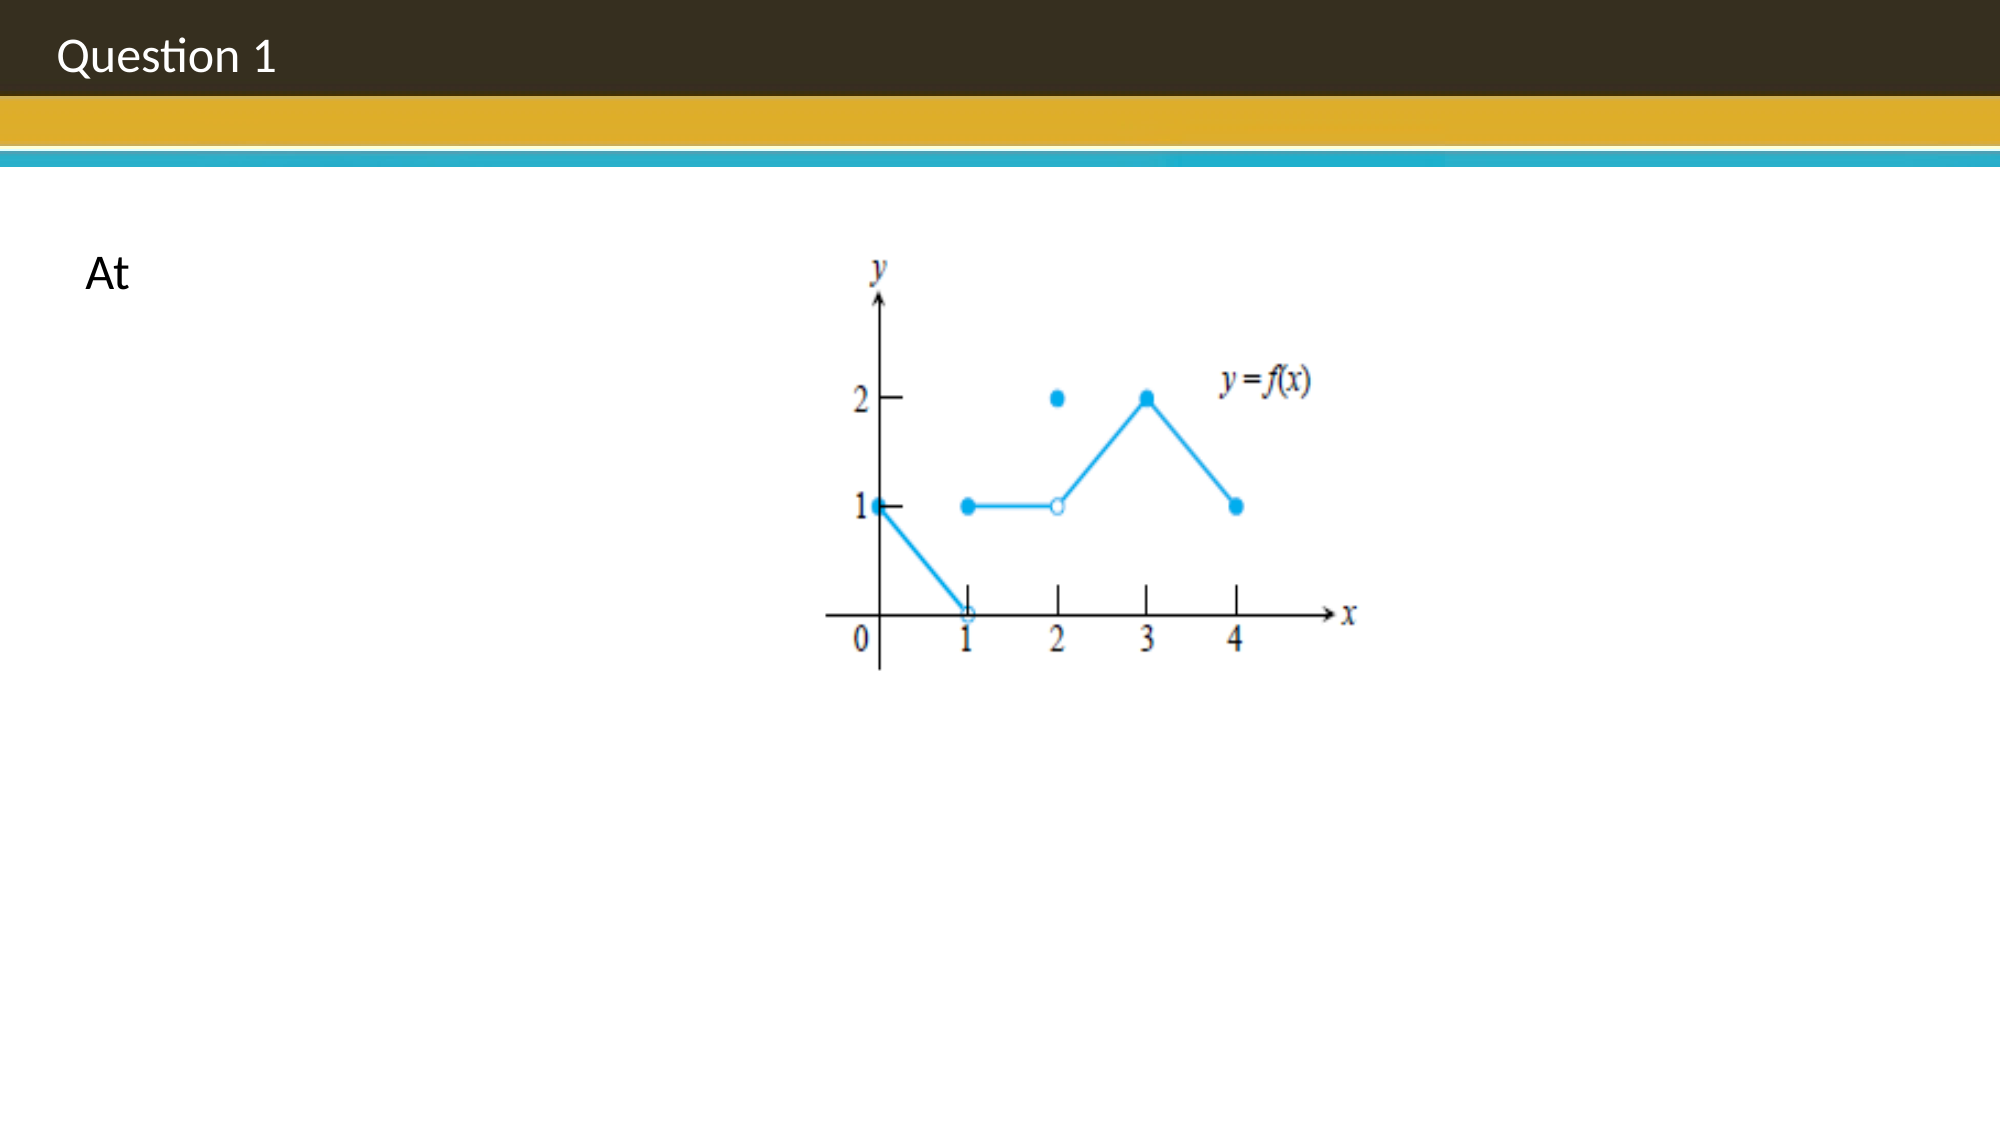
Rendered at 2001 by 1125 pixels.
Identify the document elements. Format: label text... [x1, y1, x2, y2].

picture [0, 0, 2000, 167]
text_box Question 1 [41, 14, 293, 90]
picture [802, 232, 1377, 700]
